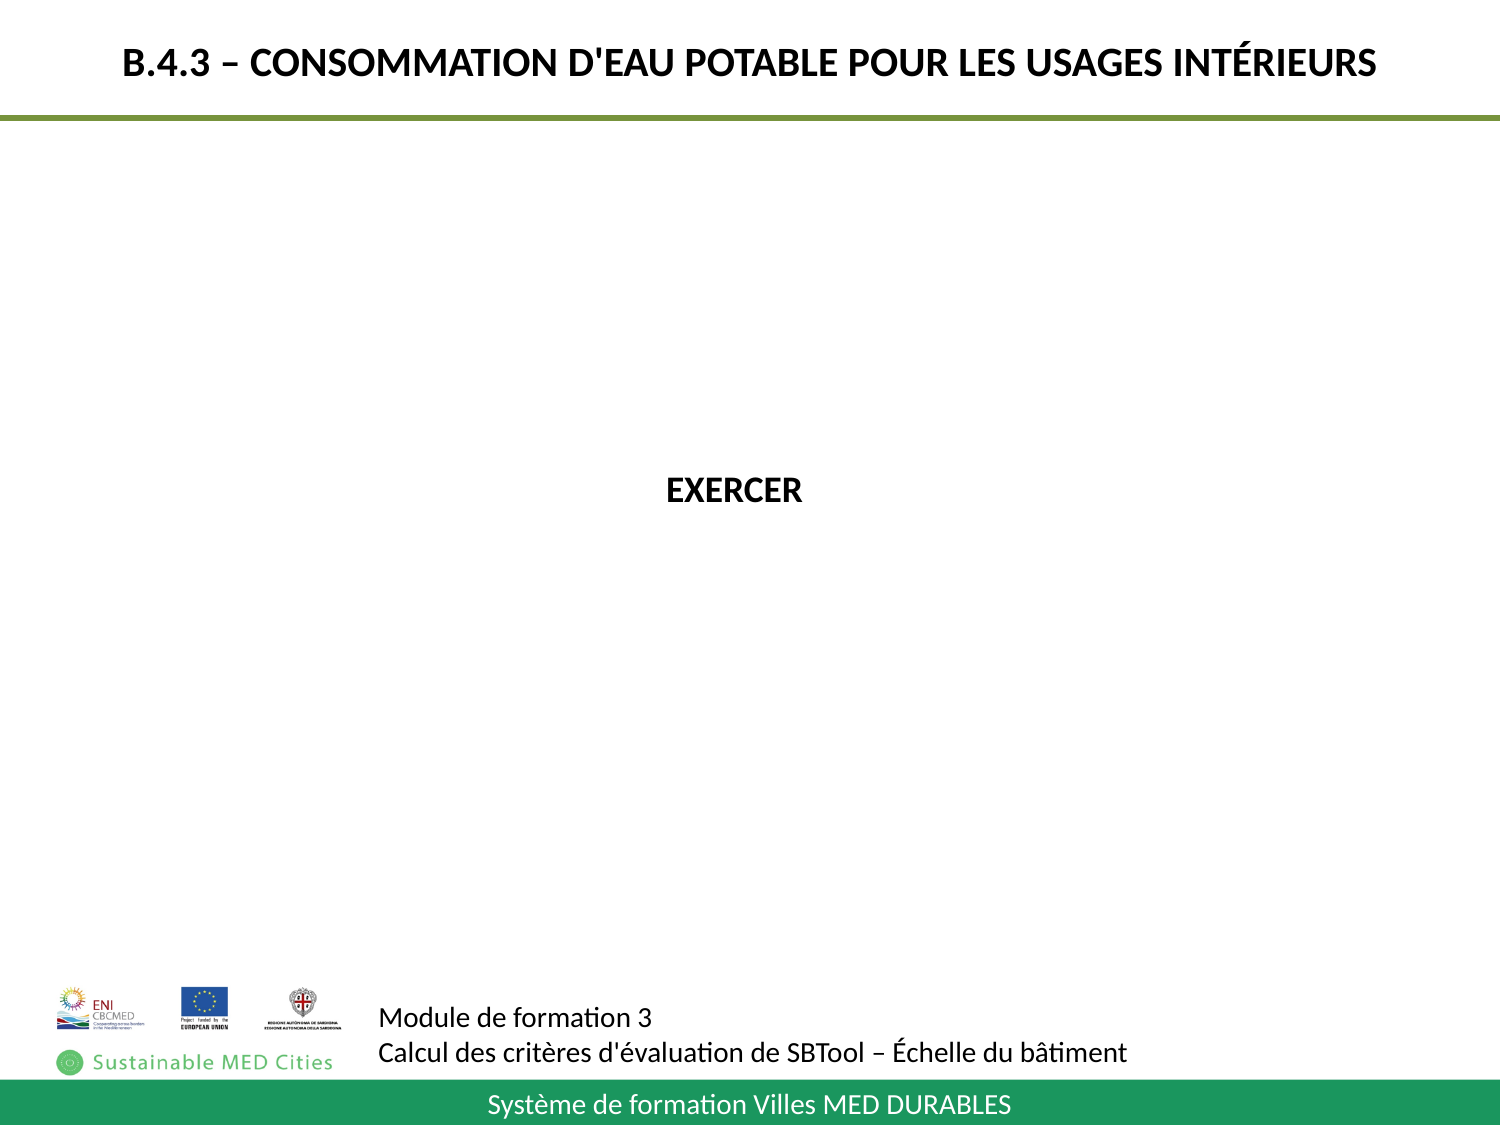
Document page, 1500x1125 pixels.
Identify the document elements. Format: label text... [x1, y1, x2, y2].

list EXERCER [43, 262, 1425, 944]
title B.4.3 – CONSOMMATION D'EAU POTABLE POUR LES USAGES INTÉRIEURS [0, 0, 1500, 121]
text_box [0, 972, 1500, 1125]
